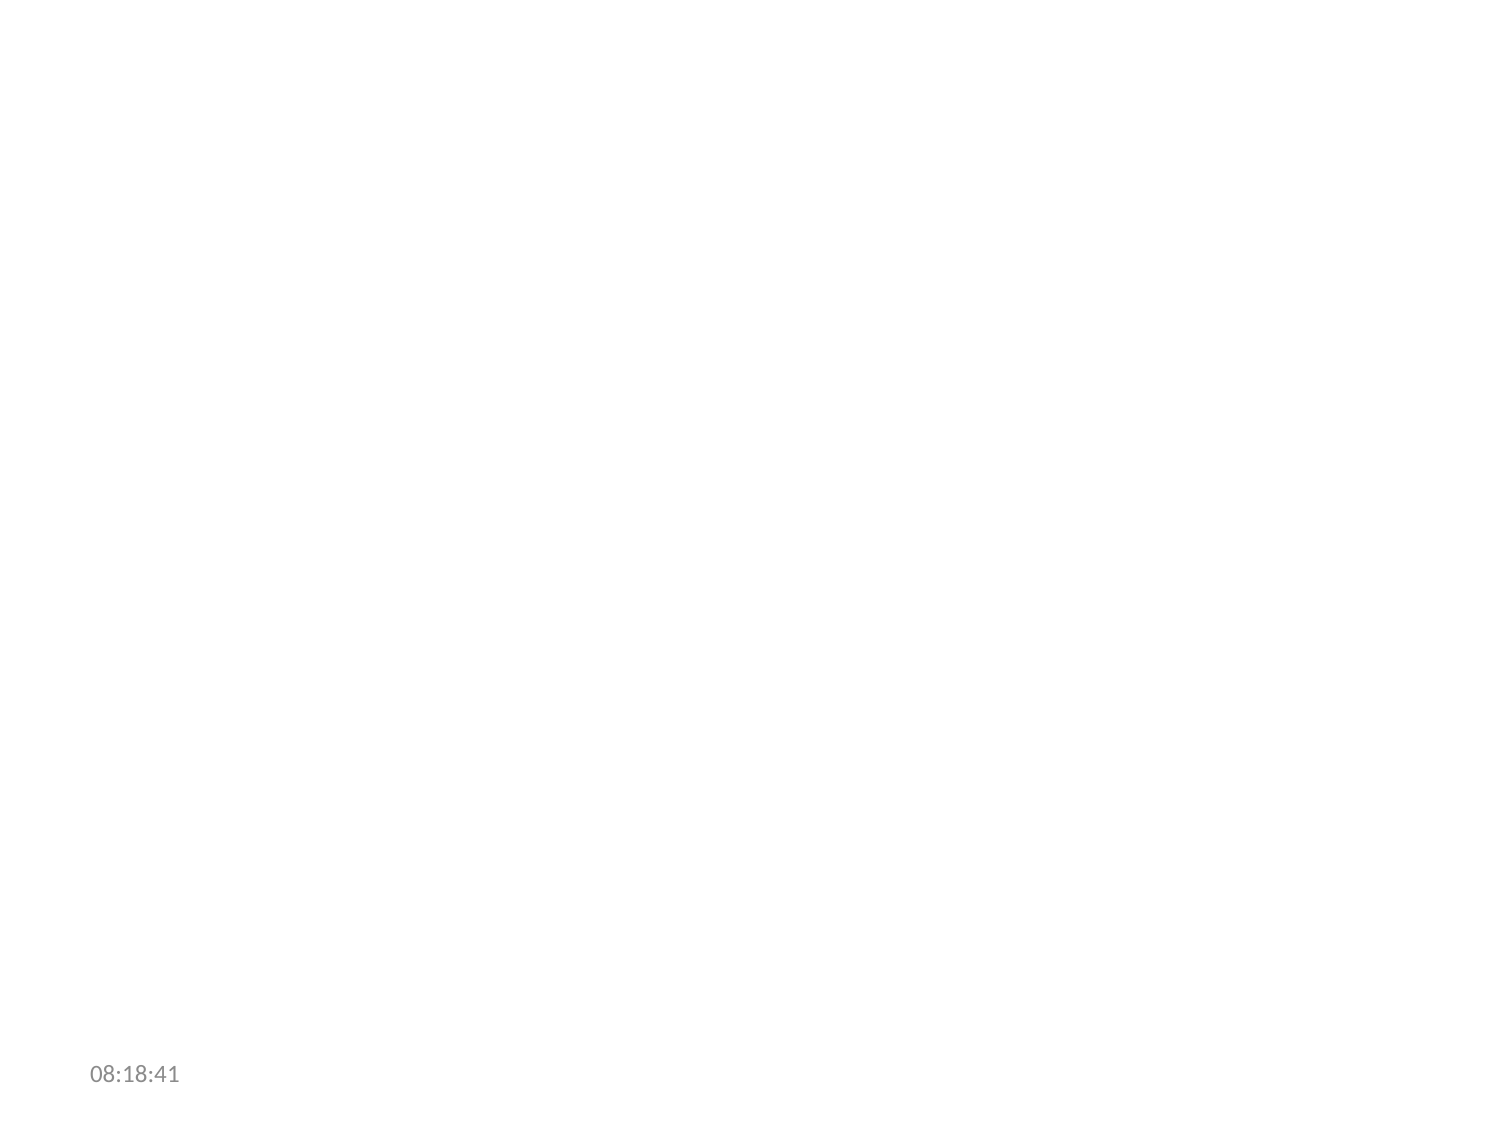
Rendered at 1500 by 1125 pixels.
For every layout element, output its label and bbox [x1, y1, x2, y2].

slide_number [75, 1042, 425, 1103]
